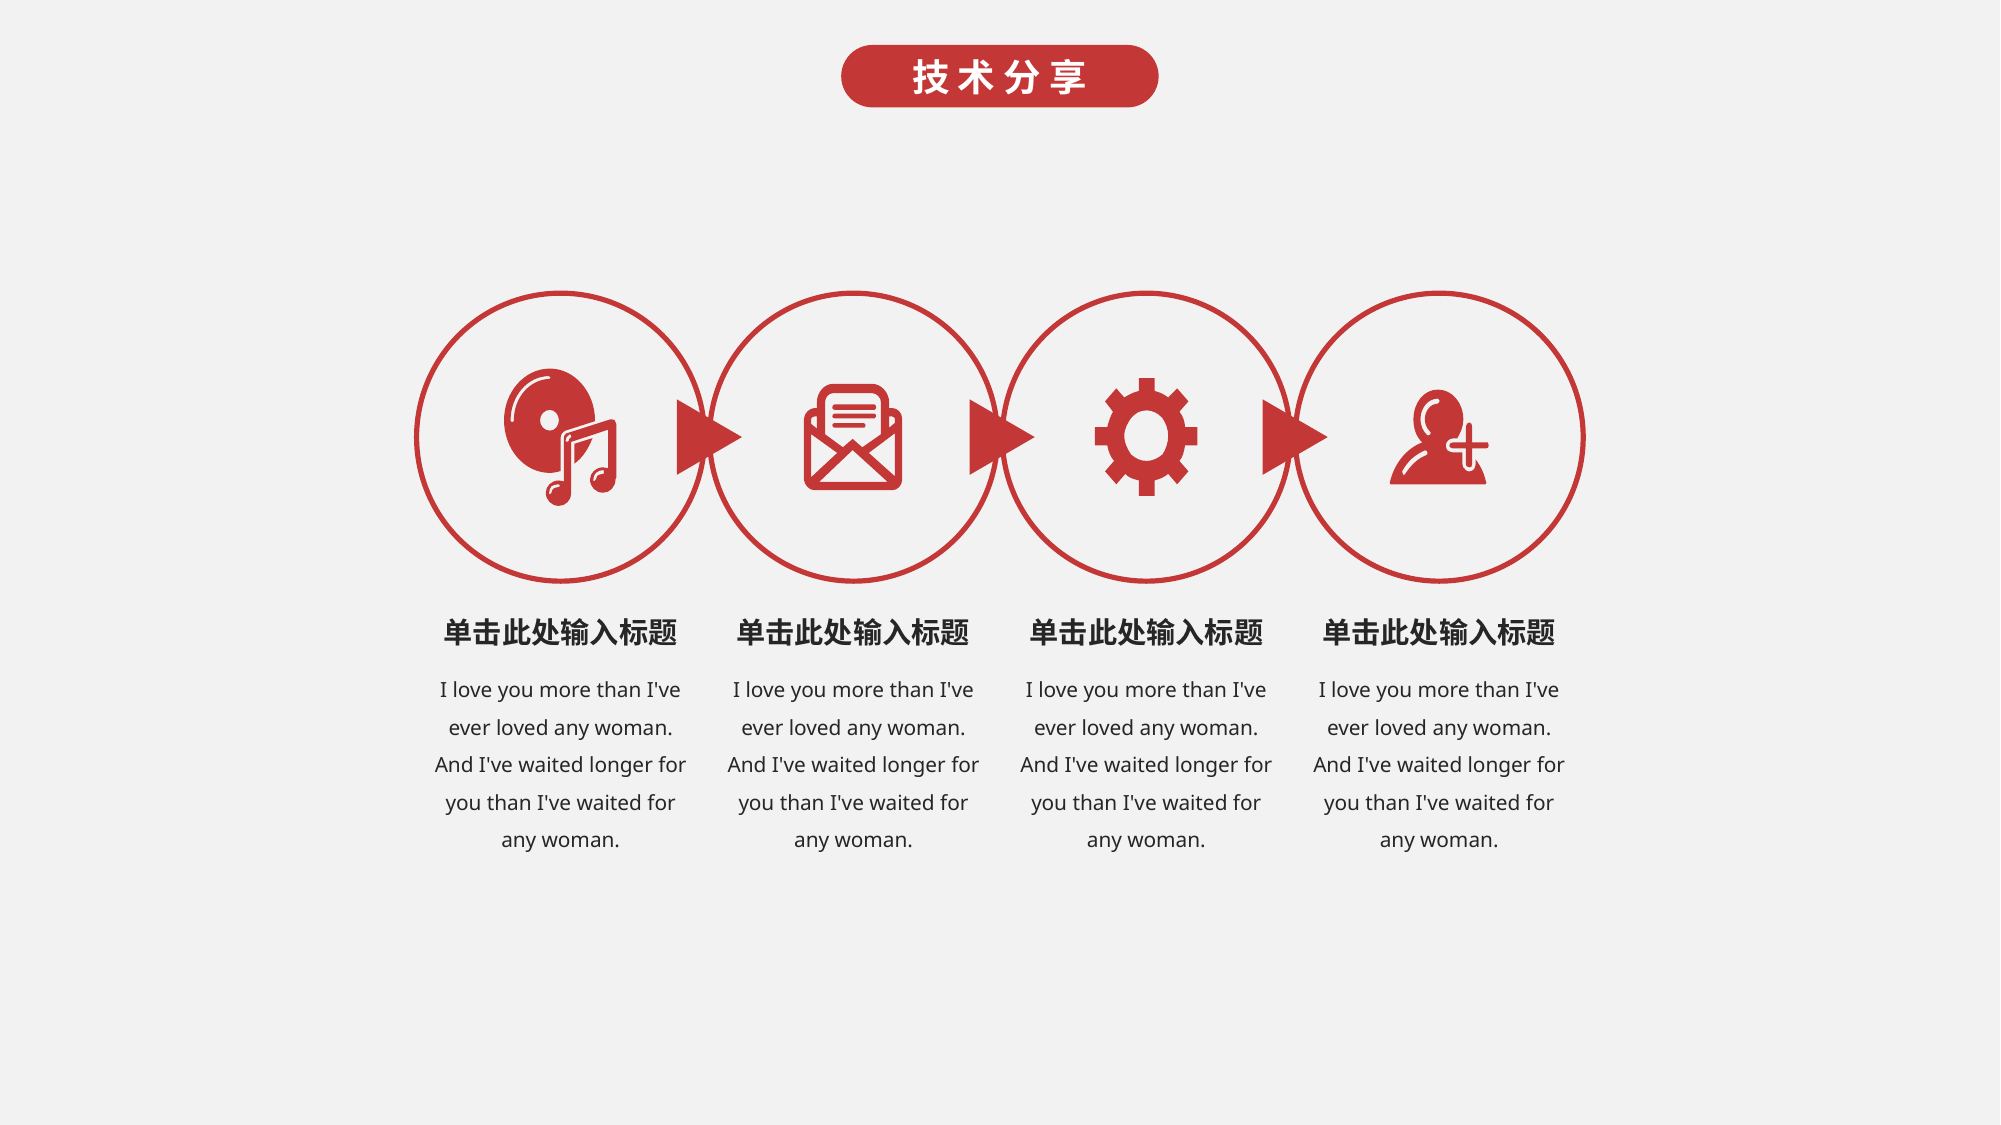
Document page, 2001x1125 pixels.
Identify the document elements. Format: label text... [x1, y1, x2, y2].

text_box [803, 383, 903, 491]
text_box 单击此处输入标题 [416, 606, 706, 657]
text_box 单击此处输入标题 [715, 606, 991, 657]
text_box [675, 397, 745, 477]
text_box [1261, 397, 1330, 477]
text_box I love you more than I've ever loved any woman. And I've waited longer for you than I've waited for any woman. [1002, 657, 1291, 860]
text_box [1449, 422, 1489, 468]
text_box I love you more than I've ever loved any woman. And I've waited longer for you than I've waited for any woman. [709, 657, 998, 860]
text_box [1094, 378, 1198, 496]
text_box 单击此处输入标题 [1294, 606, 1584, 657]
text_box [415, 292, 704, 583]
text_box 技 术 分 享 [840, 43, 1160, 109]
text_box [545, 419, 617, 506]
text_box [709, 292, 997, 583]
text_box I love you more than I've ever loved any woman. And I've waited longer for you than I've waited for any woman. [1295, 657, 1584, 860]
text_box [968, 397, 1037, 477]
text_box [504, 368, 595, 473]
text_box [1002, 292, 1290, 583]
text_box [1295, 292, 1585, 583]
text_box [1389, 389, 1487, 485]
text_box I love you more than I've ever loved any woman. And I've waited longer for you than I've waited for any woman. [416, 657, 705, 860]
text_box 单击此处输入标题 [1008, 606, 1285, 657]
